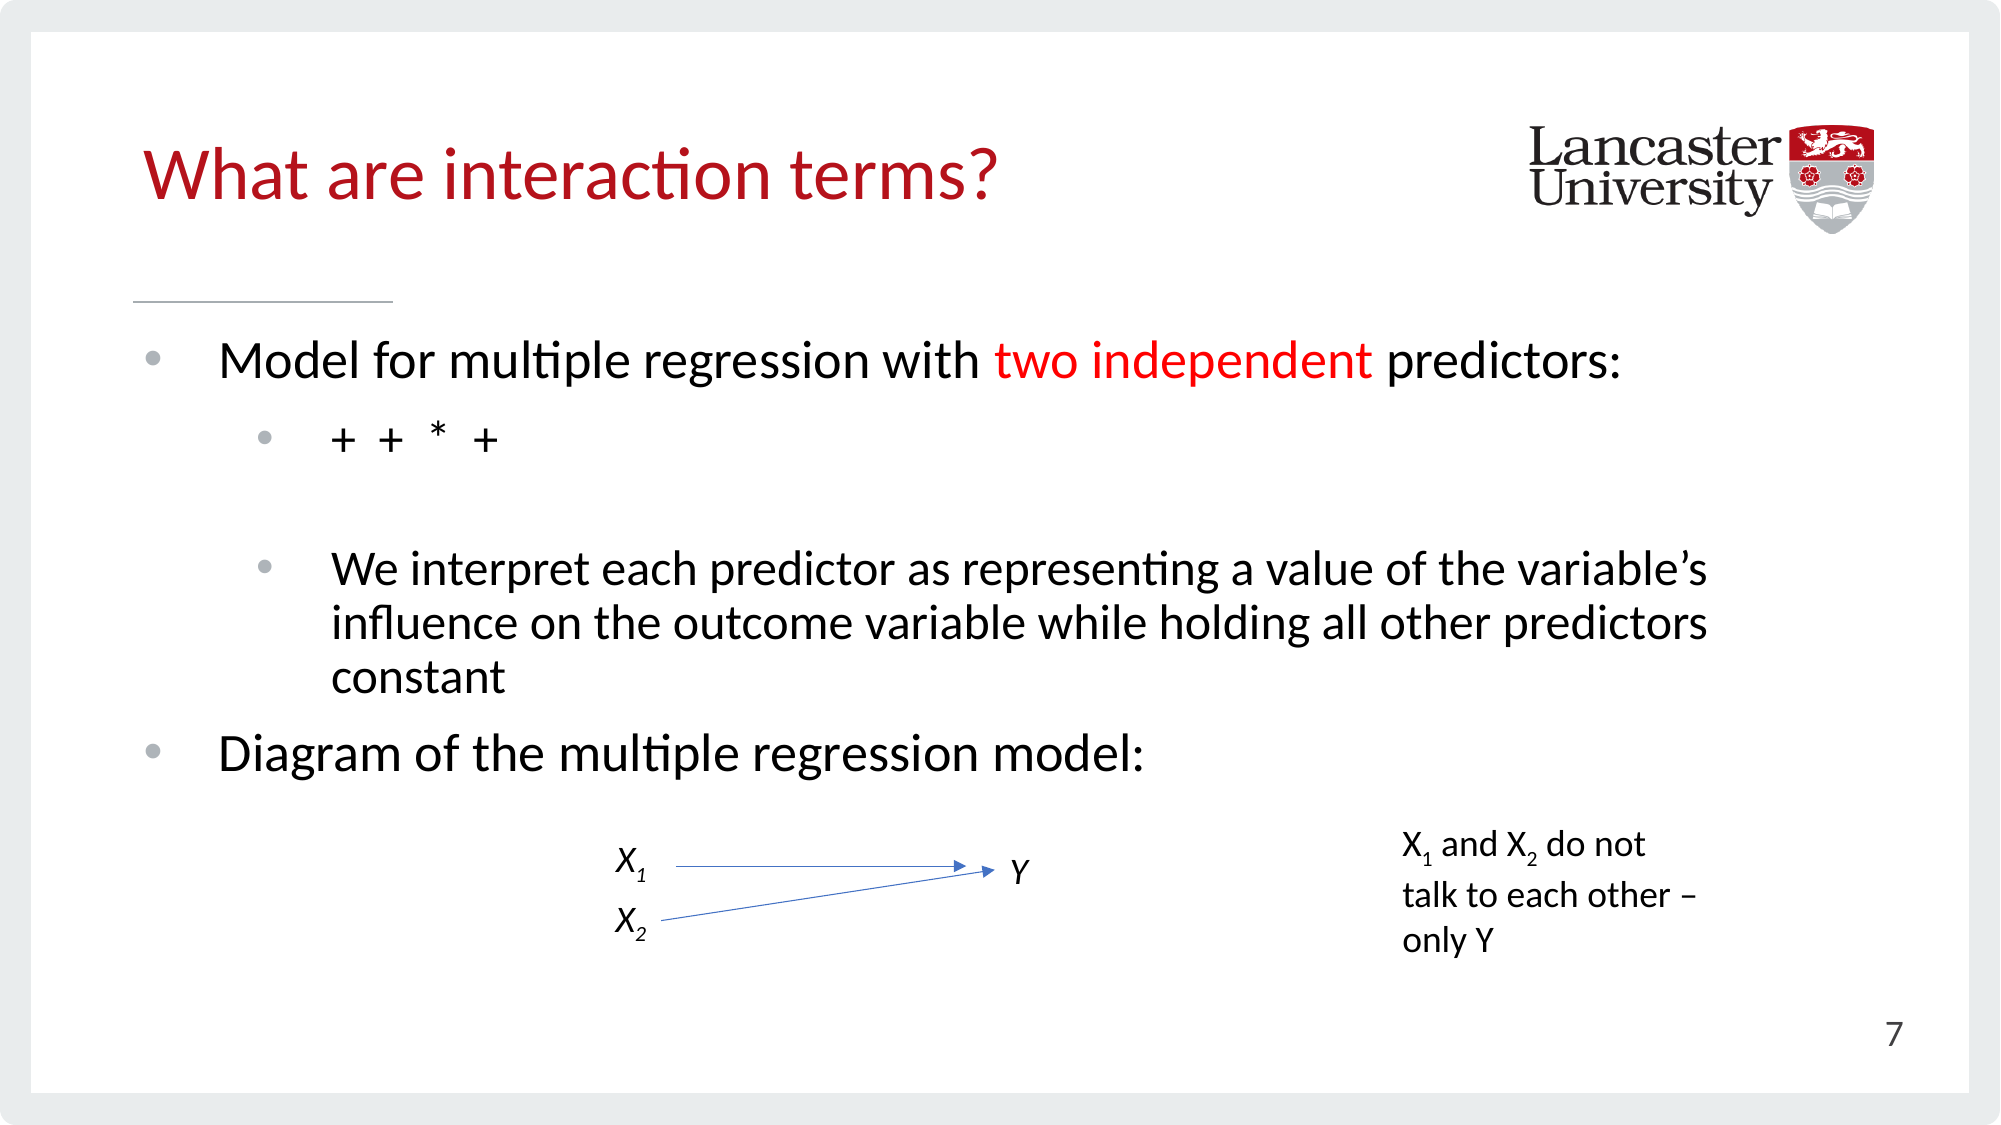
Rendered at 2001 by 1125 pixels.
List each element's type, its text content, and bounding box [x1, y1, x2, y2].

text_box X1 [601, 828, 662, 887]
text_box Y [994, 839, 1043, 900]
text_box X2 [600, 887, 662, 954]
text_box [677, 895, 973, 918]
title What are interaction terms? [128, 78, 1448, 279]
slide_number 7 [1468, 1001, 1919, 1061]
text_box X1 and X2 do not talk to each other – only Y [1387, 811, 1714, 968]
